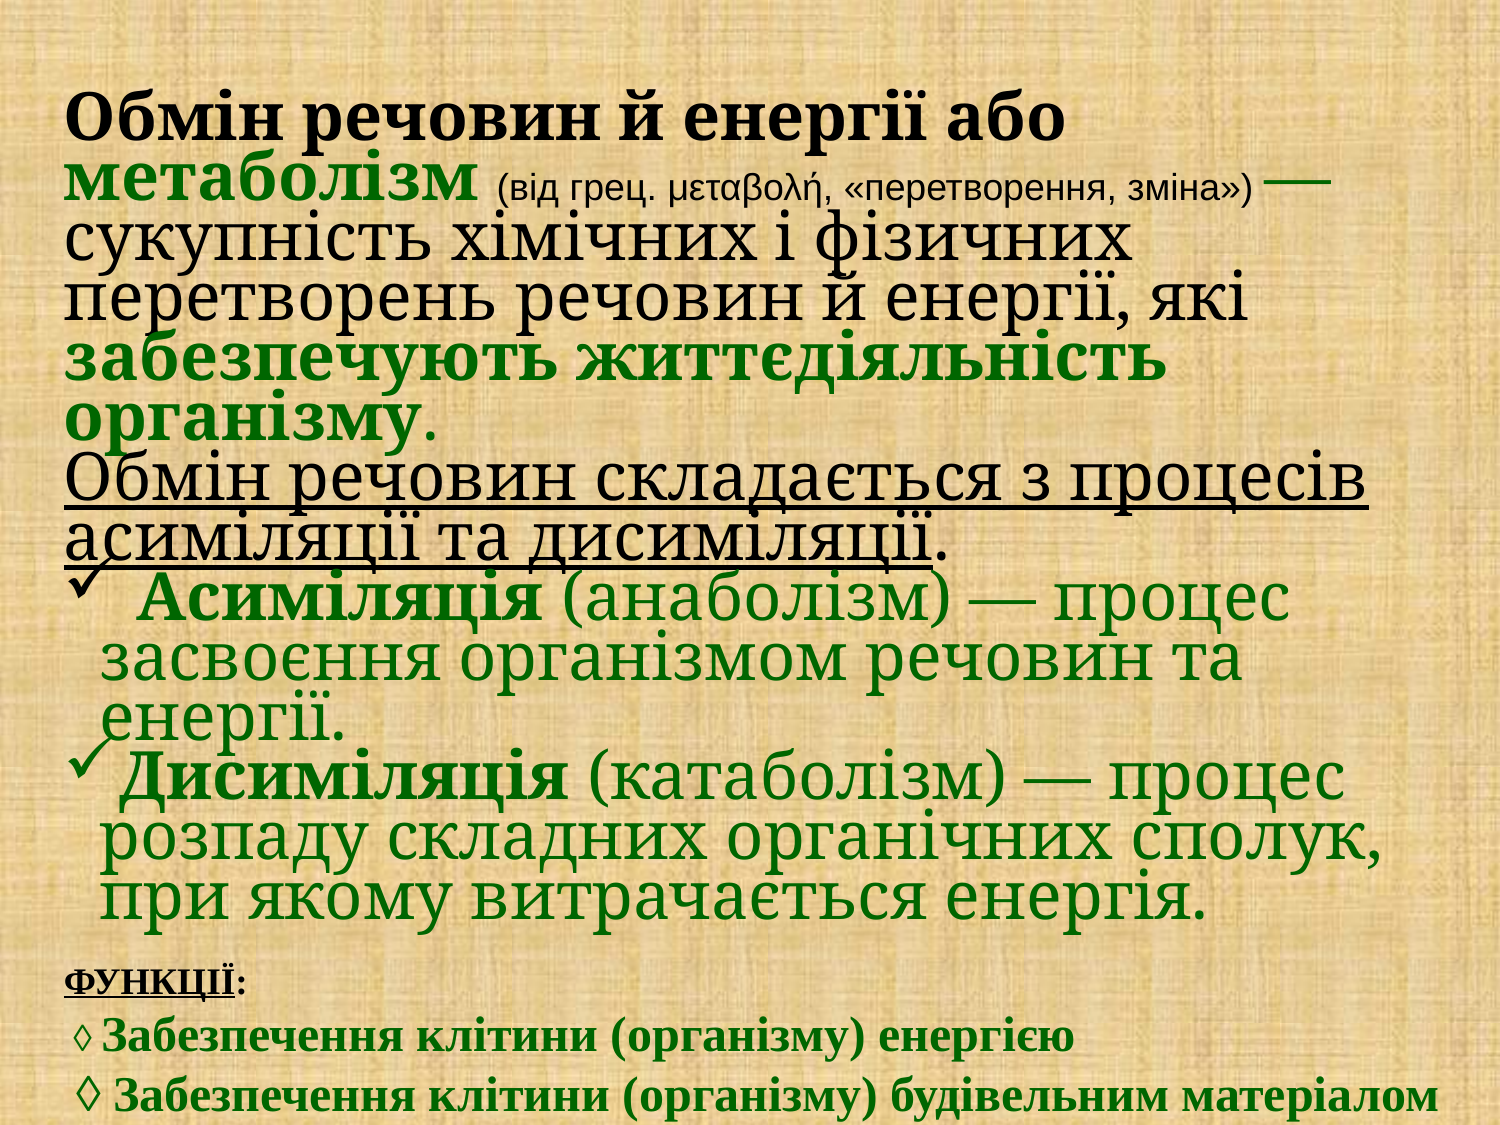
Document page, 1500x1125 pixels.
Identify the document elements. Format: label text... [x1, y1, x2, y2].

picture [0, 0, 1500, 1125]
text_box Обмін речовин й енергії або метаболізм (від грец. μεταβολή, «перетворення, зміна») — сукупність хімічних і фізичних перетворень речовин й енергії, які забезпечують життєдіяльність організму. Обмін речовин складається з процесів асиміляції та дисиміляції. Асиміляція (анаболізм) — процес засвоєння організмом речовин та енергії. Дисиміляція (катаболізм) — процес розпаду складних органічних сполук, при якому витрачається енергія. ФУНКЦІЇ: ◊ Забезпечення клітини (організму) енергією ◊ Забезпечення клітини (організму) будівельним матеріалом ◊ Виведення відпрацьованих з клітини (організму) продуктів життєдіяльності [49, 85, 1470, 1125]
